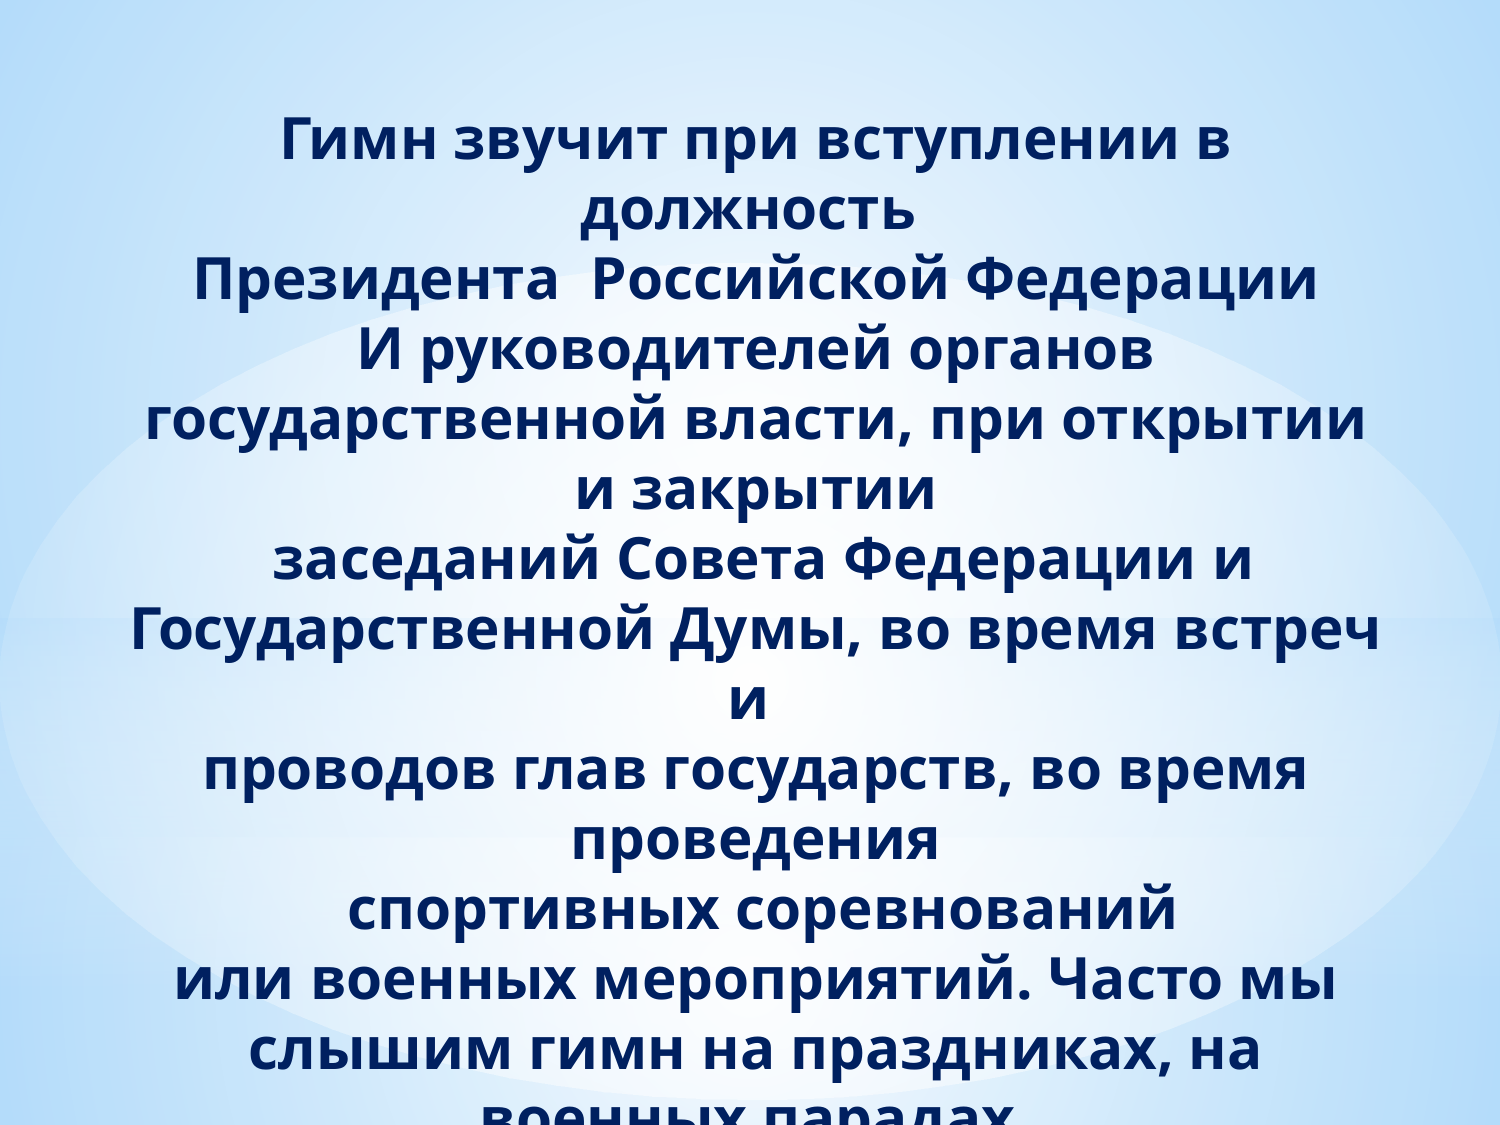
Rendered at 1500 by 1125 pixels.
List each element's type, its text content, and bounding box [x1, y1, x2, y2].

text_box Гимн звучит при вступлении в должность Президента Российской Федерации И руководителей органов государственной власти, при открытии и закрытии заседаний Совета Федерации и Государственной Думы, во время встреч и проводов глав государств, во время проведения спортивных соревнований или военных мероприятий. Часто мы слышим гимн на праздниках, на военных парадах. Отдавая дань уважения, люди встают, а военные отдают честь. [105, 93, 1407, 1125]
